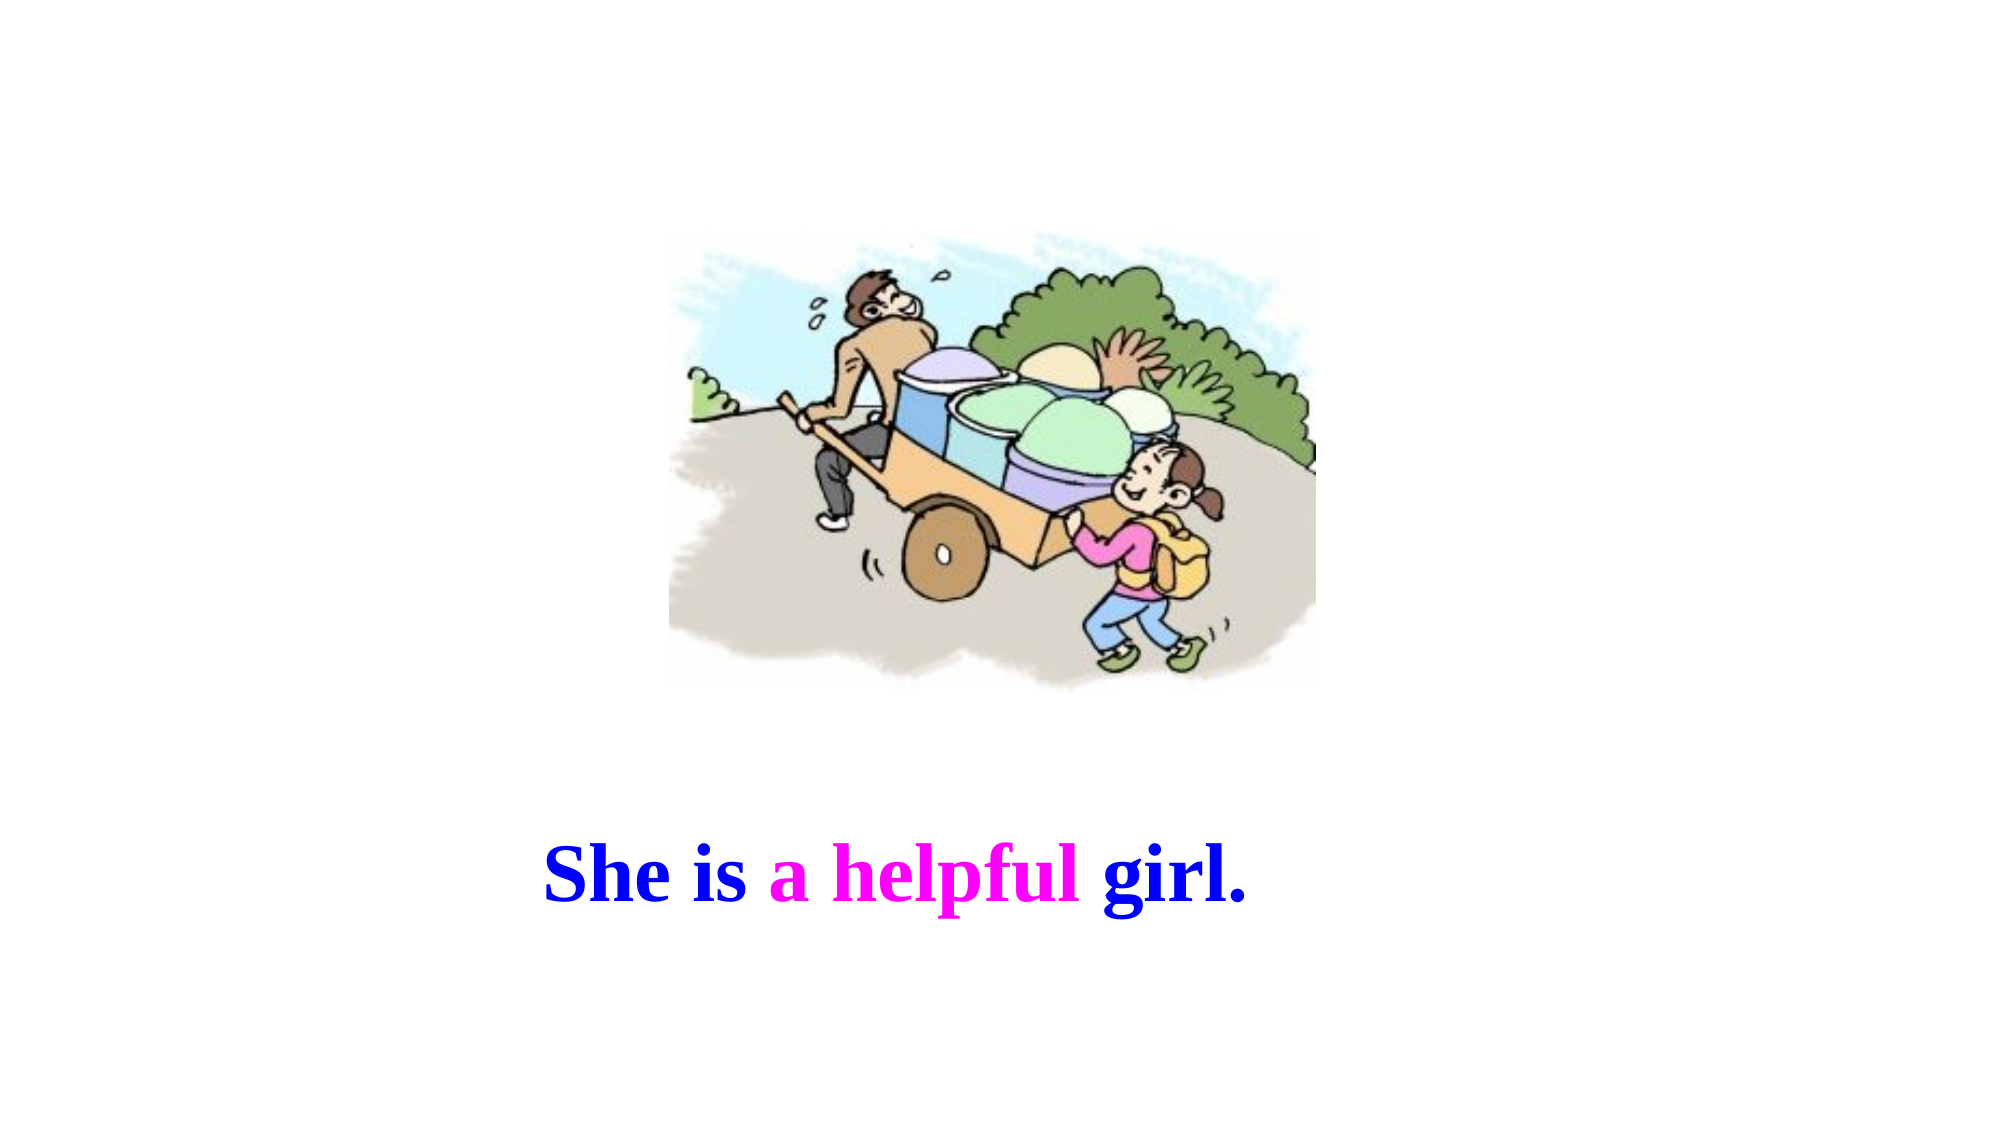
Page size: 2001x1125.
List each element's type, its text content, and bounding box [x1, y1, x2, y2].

picture [669, 231, 1316, 693]
text_box She is a helpful girl. [527, 810, 1473, 926]
